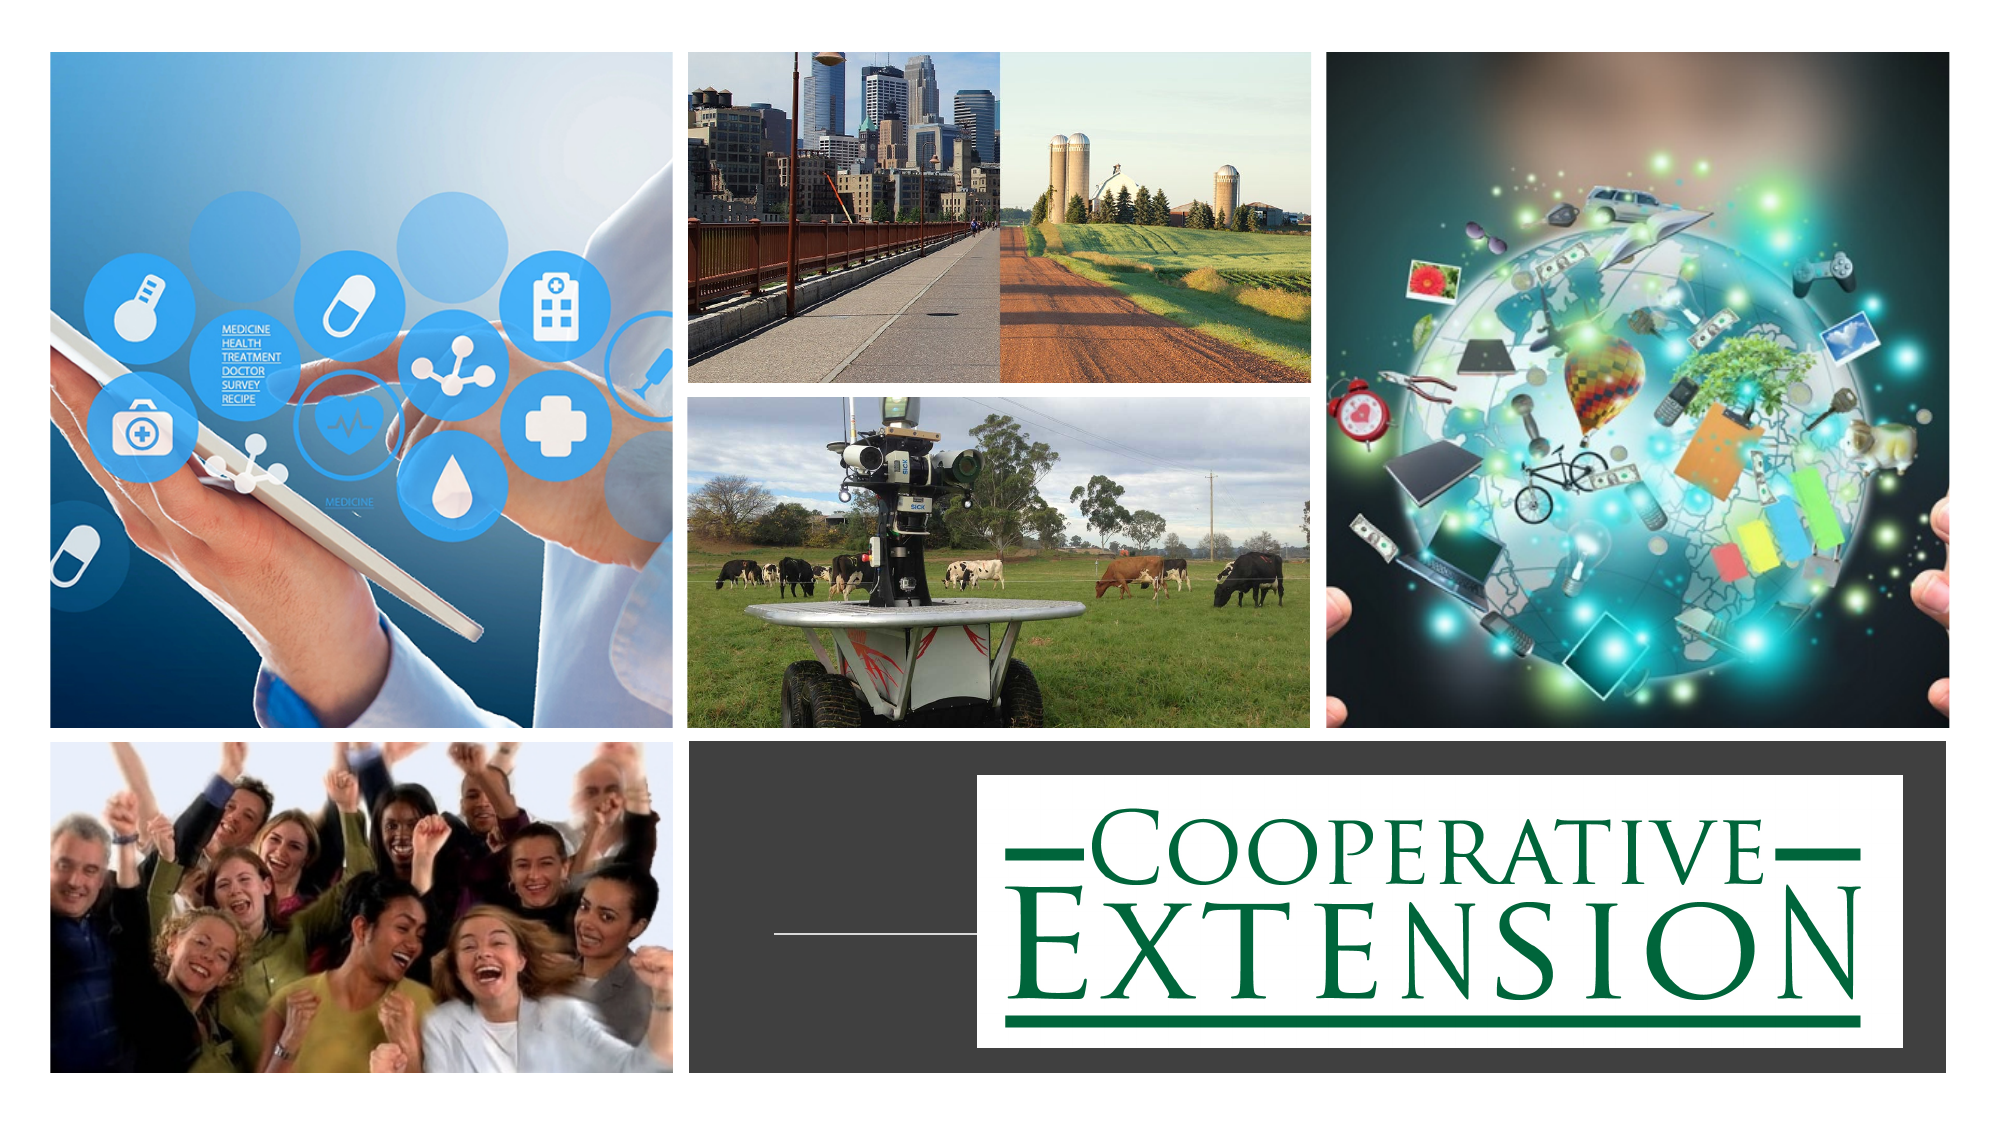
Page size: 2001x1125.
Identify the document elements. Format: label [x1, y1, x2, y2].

picture [687, 397, 1310, 728]
picture [688, 52, 1312, 383]
text_box [698, 750, 1937, 1064]
list [1326, 52, 1950, 728]
picture [50, 52, 673, 728]
picture [977, 775, 1903, 1048]
picture [50, 742, 673, 1073]
